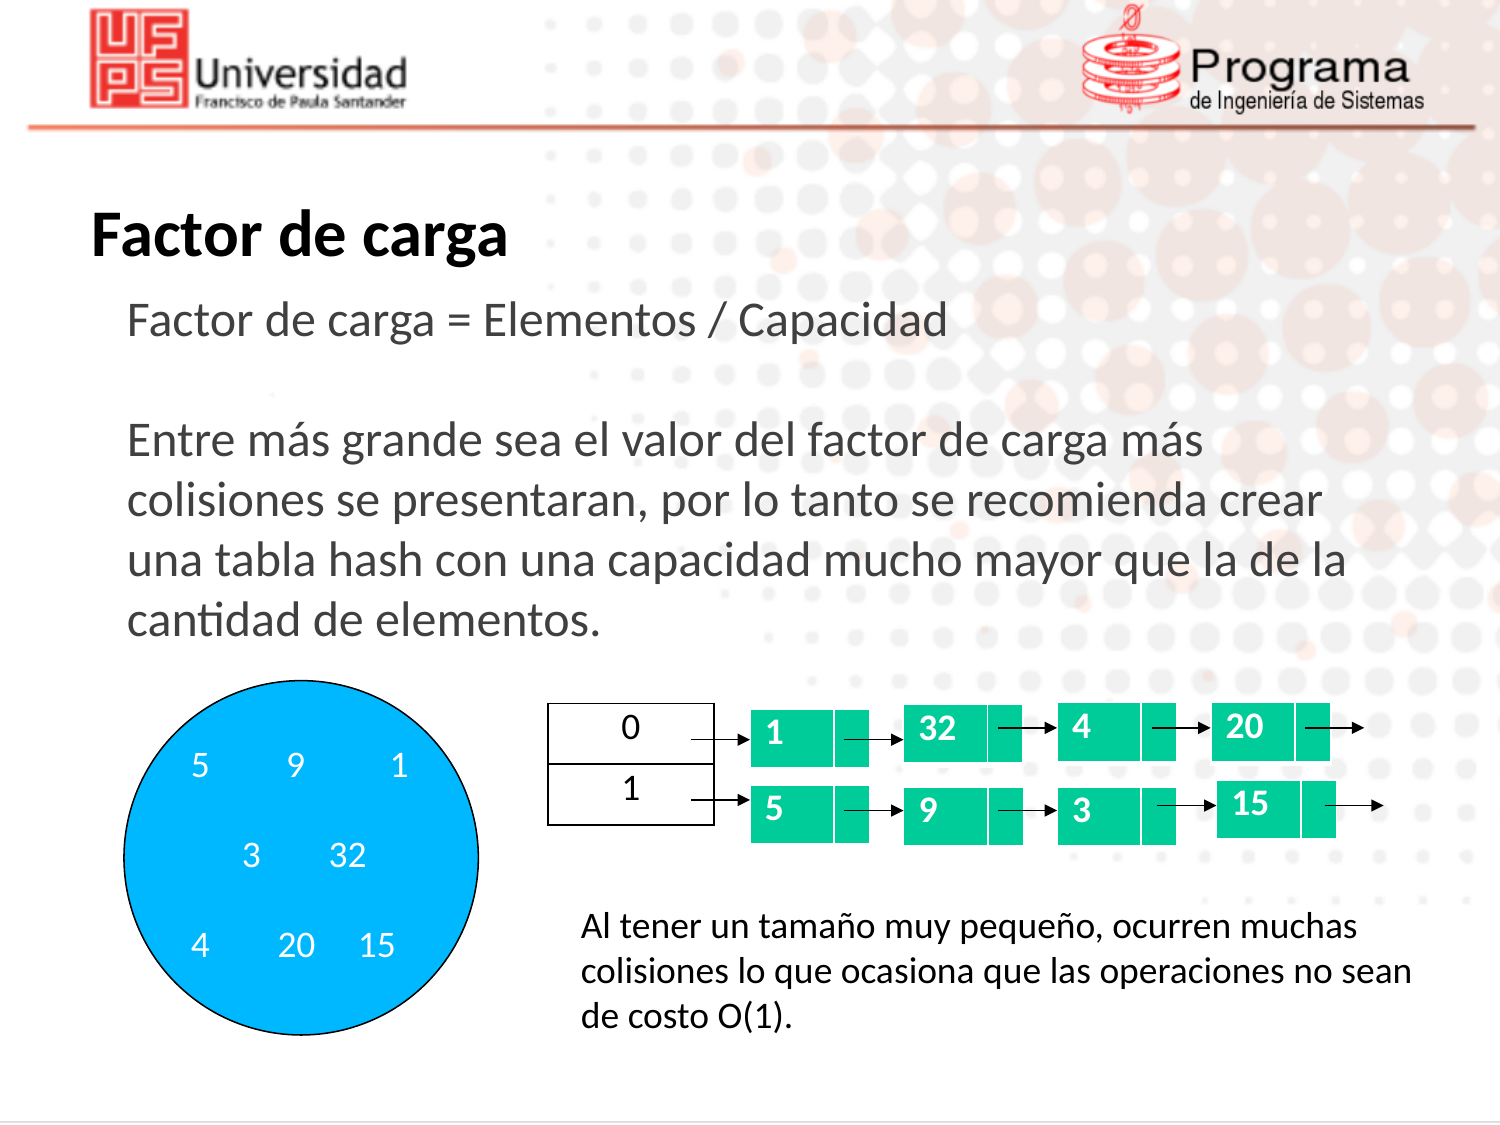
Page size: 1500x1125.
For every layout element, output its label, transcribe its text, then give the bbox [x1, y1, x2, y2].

table_header 0 [549, 704, 713, 763]
table_header 4 [1058, 703, 1140, 761]
text_box Factor de carga [76, 182, 1447, 277]
table_header [1142, 703, 1176, 761]
table_header [989, 788, 1023, 845]
table_header [835, 786, 869, 843]
table_header 5 [751, 786, 833, 843]
table_header [835, 710, 869, 767]
table_header [1302, 781, 1336, 838]
table_header [1296, 703, 1330, 761]
table_header [988, 705, 1022, 762]
table_header 15 [1217, 781, 1300, 838]
table_header 32 [904, 705, 987, 762]
table_header 1 [751, 710, 833, 767]
text_box Factor de carga = Elementos / Capacidad Entre más grande sea el valor del factor de carga más colisiones se presentaran, por lo tanto se recomienda crear una tabla hash con una capacidad mucho mayor que la de la cantidad de elementos. [112, 278, 1412, 681]
picture [0, 0, 1500, 1125]
text_box [454, 30, 1471, 114]
table_header [1142, 788, 1176, 845]
text_box 5 9 1 3 32 4 20 15 [123, 680, 479, 1036]
table_cell 1 [549, 765, 713, 824]
text_box Al tener un tamaño muy pequeño, ocurren muchas colisiones lo que ocasiona que las operaciones no sean de costo O(1). [566, 893, 1438, 1043]
table_header 20 [1212, 703, 1294, 761]
table_header 3 [1058, 788, 1140, 845]
table_header 9 [904, 788, 987, 845]
